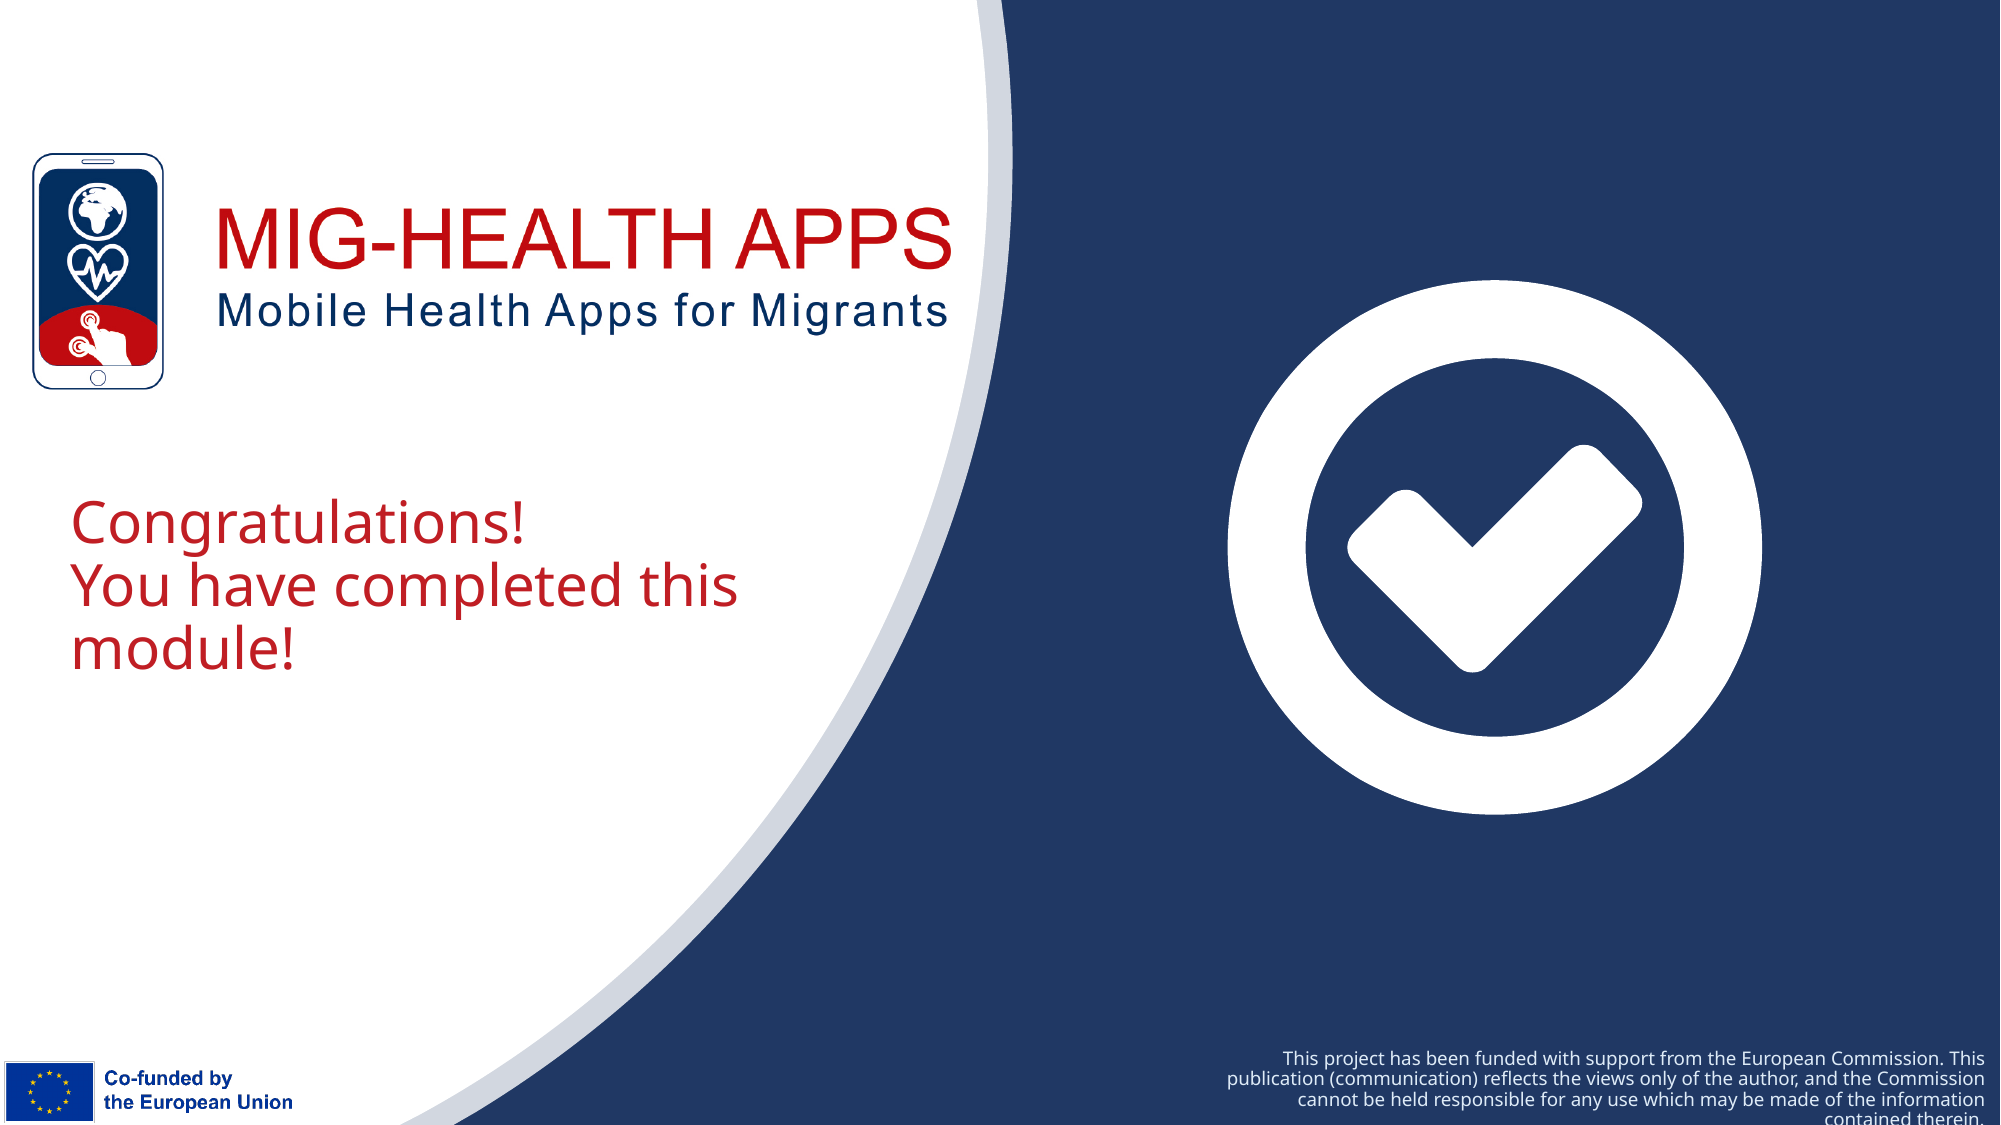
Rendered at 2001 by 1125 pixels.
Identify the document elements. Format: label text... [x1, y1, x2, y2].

text_box This project has been funded with support from the European Commission. This publication (communication) reflects the views only of the author, and the Commission cannot be held responsible for any use which may be made of the information contained therein. [1201, 1038, 2000, 1125]
picture [1226, 280, 1763, 816]
text_box [882, 0, 1014, 685]
picture [32, 153, 951, 390]
text_box [0, 0, 990, 1125]
picture [70, 569, 452, 951]
picture [1, 1058, 304, 1125]
text_box [404, 697, 876, 1125]
text_box Congratulations! You have completed this module! [55, 479, 882, 697]
